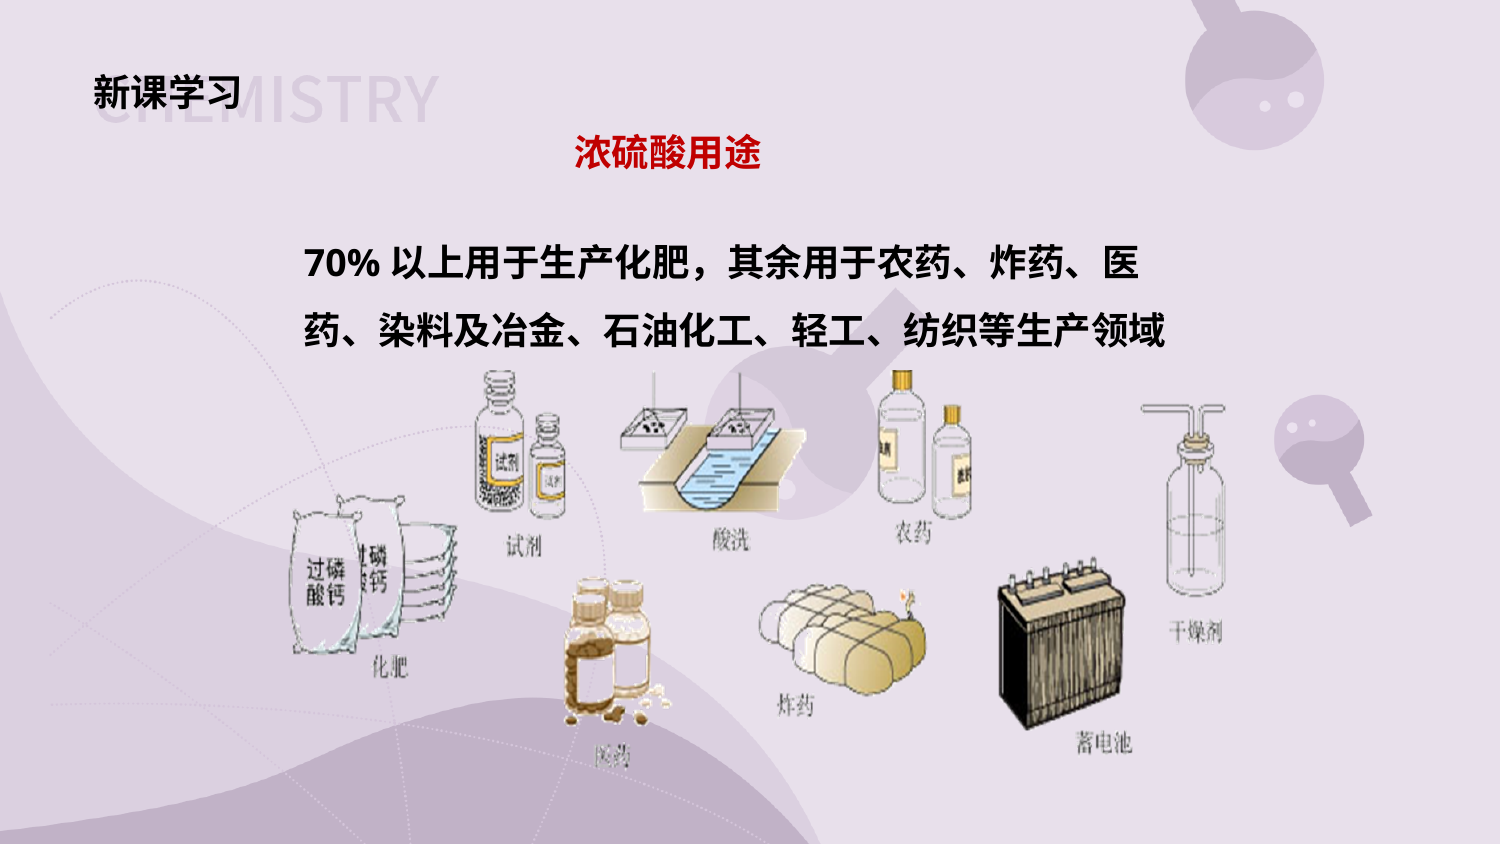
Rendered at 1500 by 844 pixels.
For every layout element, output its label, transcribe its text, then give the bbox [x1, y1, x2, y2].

text_box 浓硫酸用途 [559, 121, 777, 182]
text_box 70%以上用于生产化肥，其余用于农药、炸药、医药、染料及冶金、石油化工、轻工、纺织等生产领域 [289, 209, 1186, 359]
text_box 新课学习 [78, 61, 259, 122]
picture [0, 0, 1500, 844]
